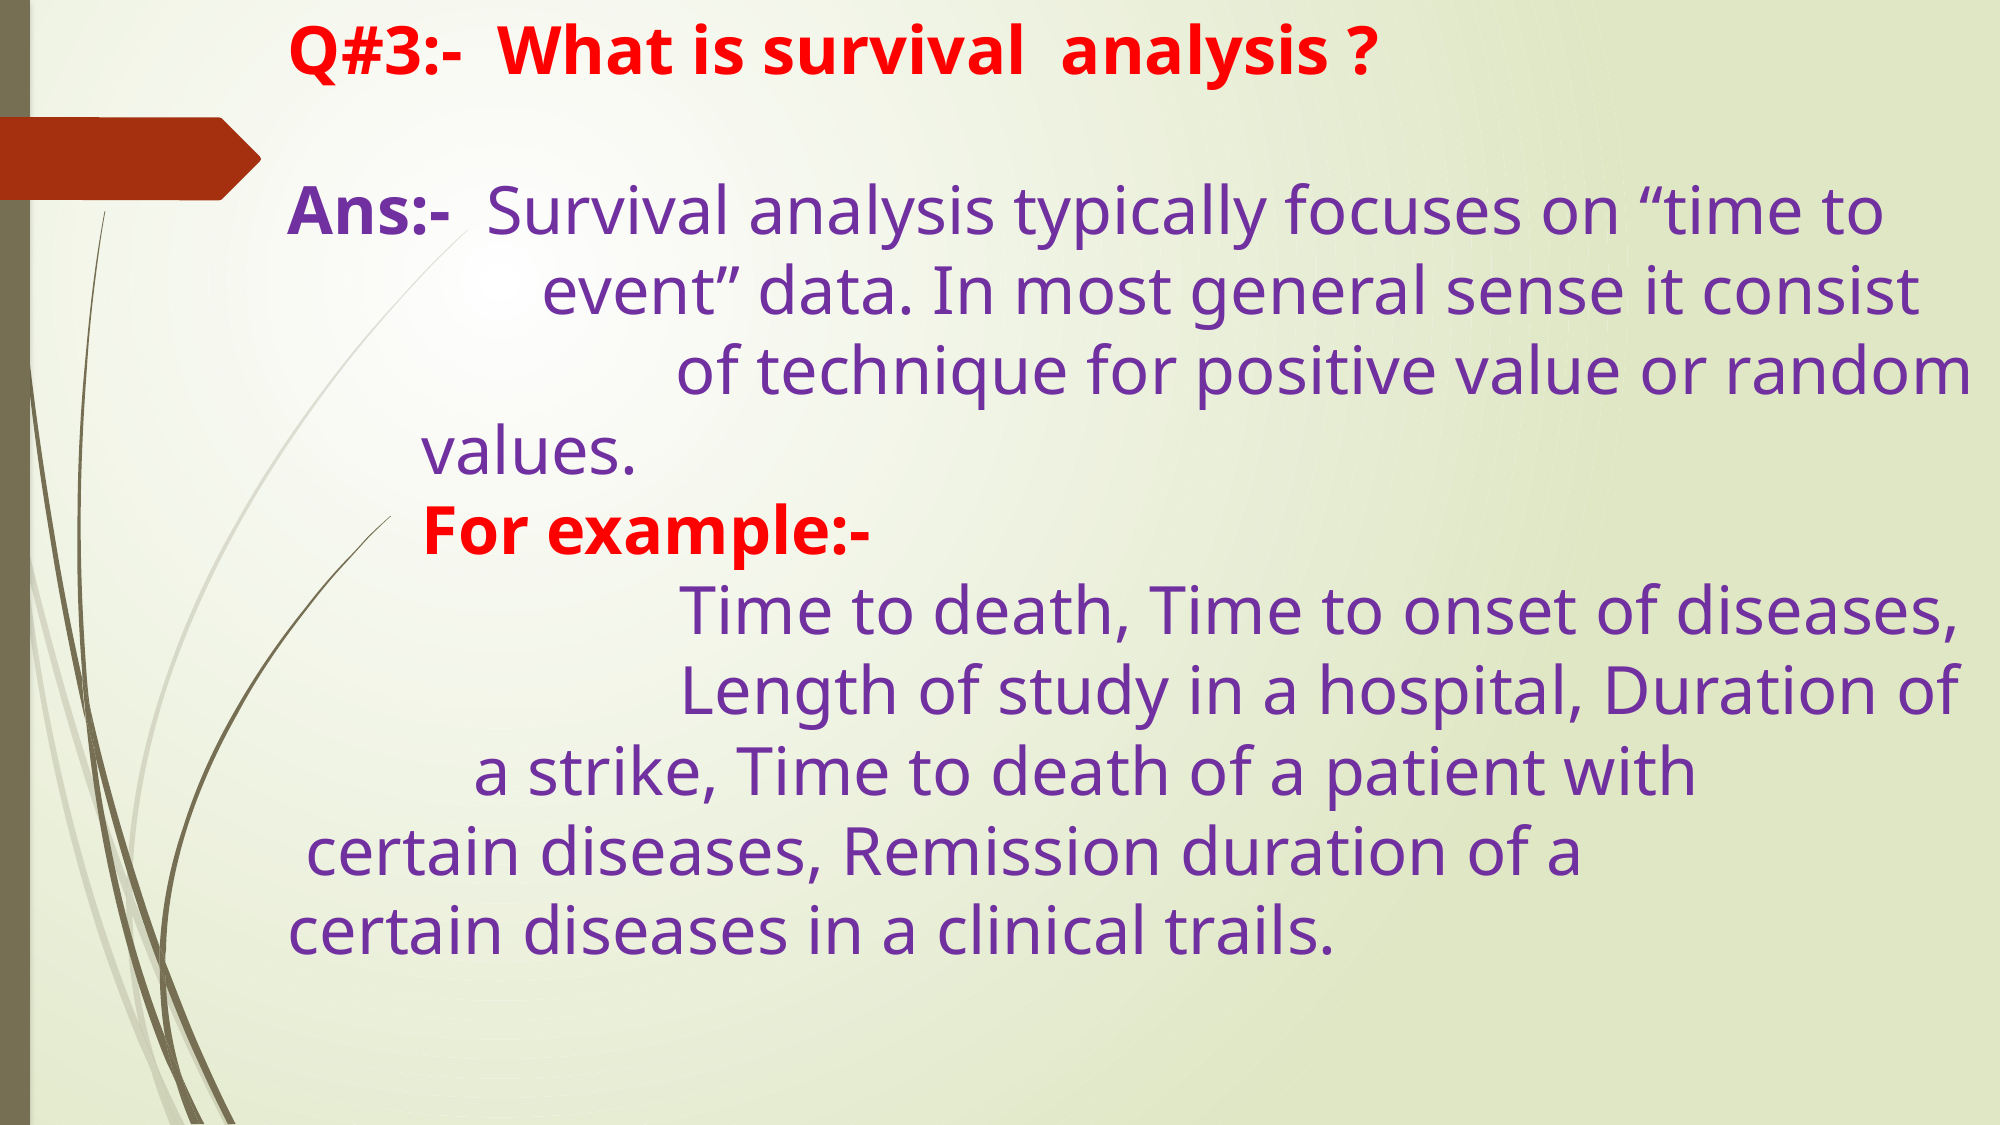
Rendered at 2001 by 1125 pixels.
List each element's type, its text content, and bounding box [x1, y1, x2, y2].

title Q#3:- What is survival analysis ? Ans:- Survival analysis typically focuses on “time to event” data. In most general sense it consist of technique for positive value or random values. For example:- Time to death, Time to onset of diseases, Length of study in a hospital, Duration of a strike, Time to death of a patient with certain diseases, Remission duration of a certain diseases in a clinical trails. [272, 0, 2000, 1125]
